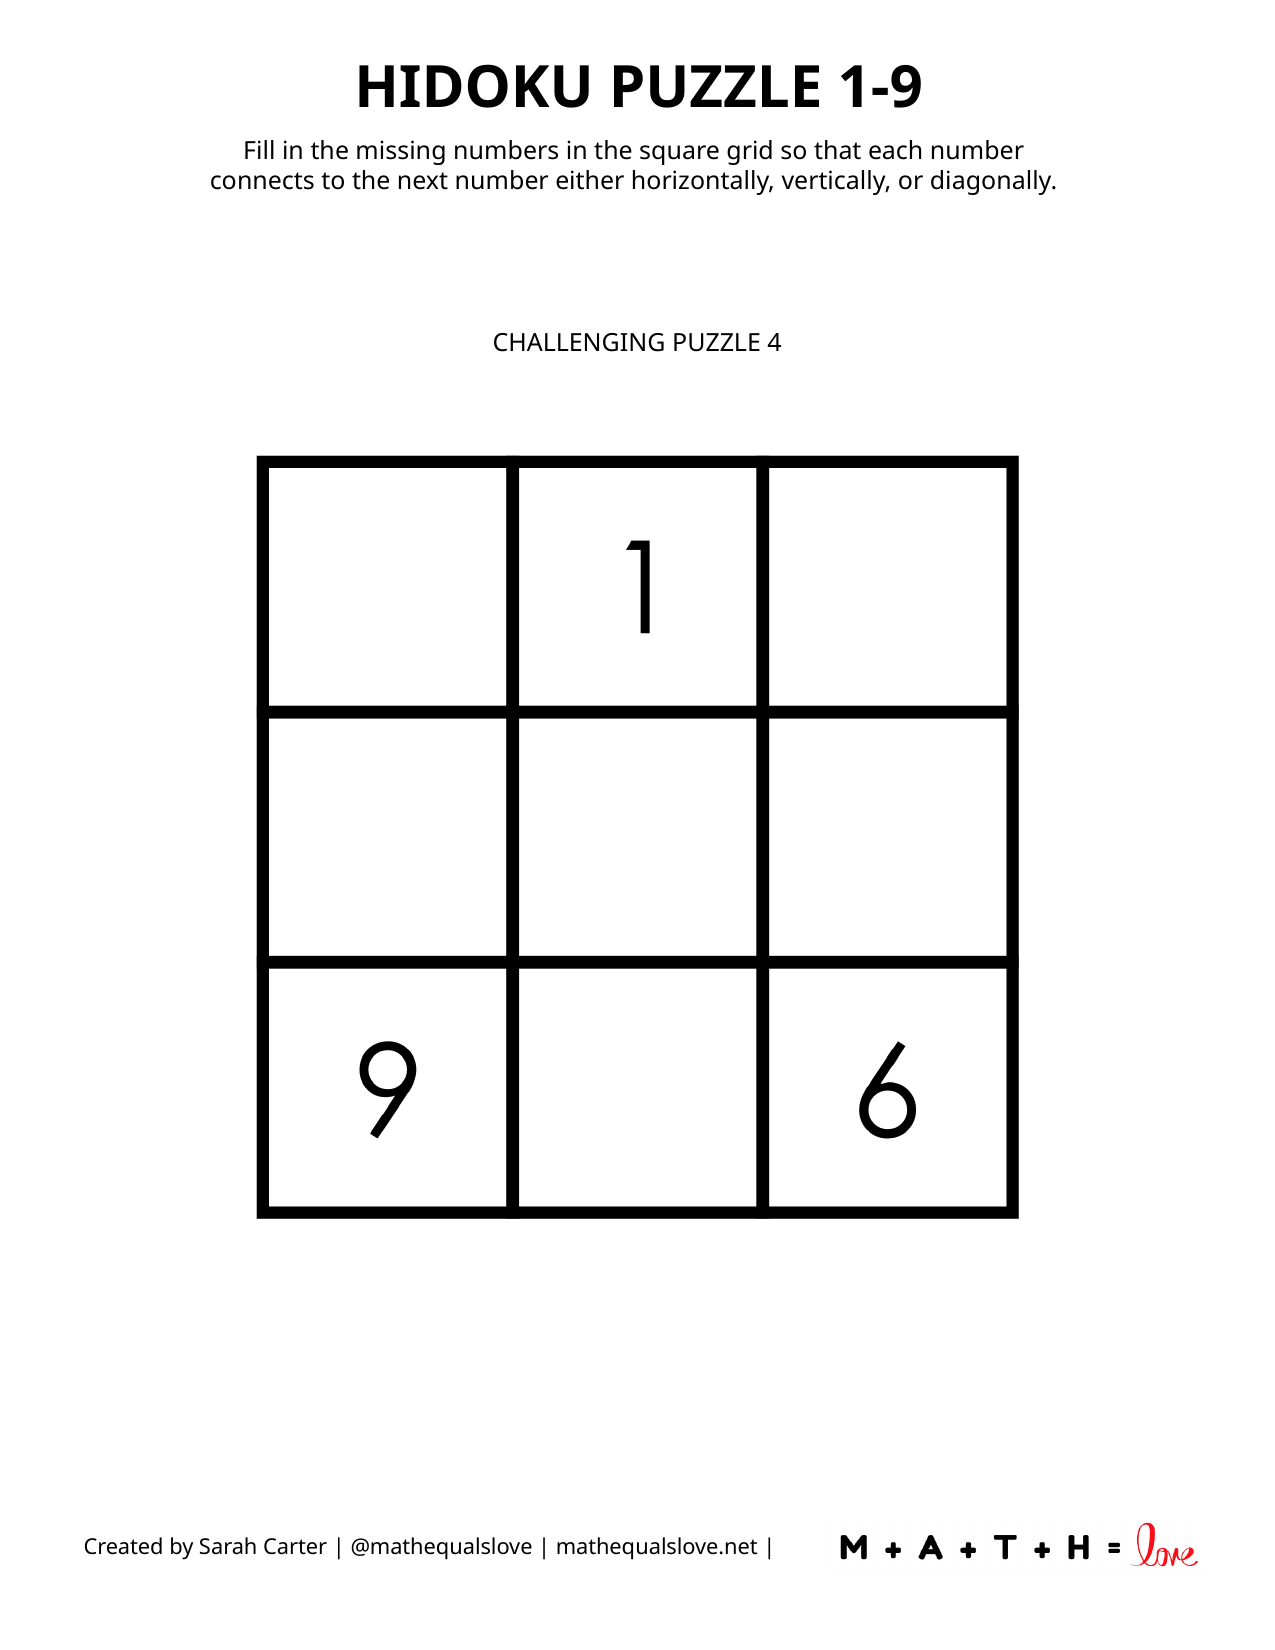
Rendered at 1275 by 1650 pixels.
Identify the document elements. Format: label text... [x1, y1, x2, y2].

picture [826, 1520, 1207, 1572]
text_box Created by Sarah Carter | @mathequalslove | mathequalslove.net | [68, 1525, 826, 1566]
text_box Fill in the missing numbers in the square grid so that each number connects to the next number either horizontally, vertically, or diagonally. [0, 127, 1275, 199]
picture [0, 199, 1275, 1476]
text_box HIDOKU PUZZLE 1-9 [66, 41, 1211, 127]
